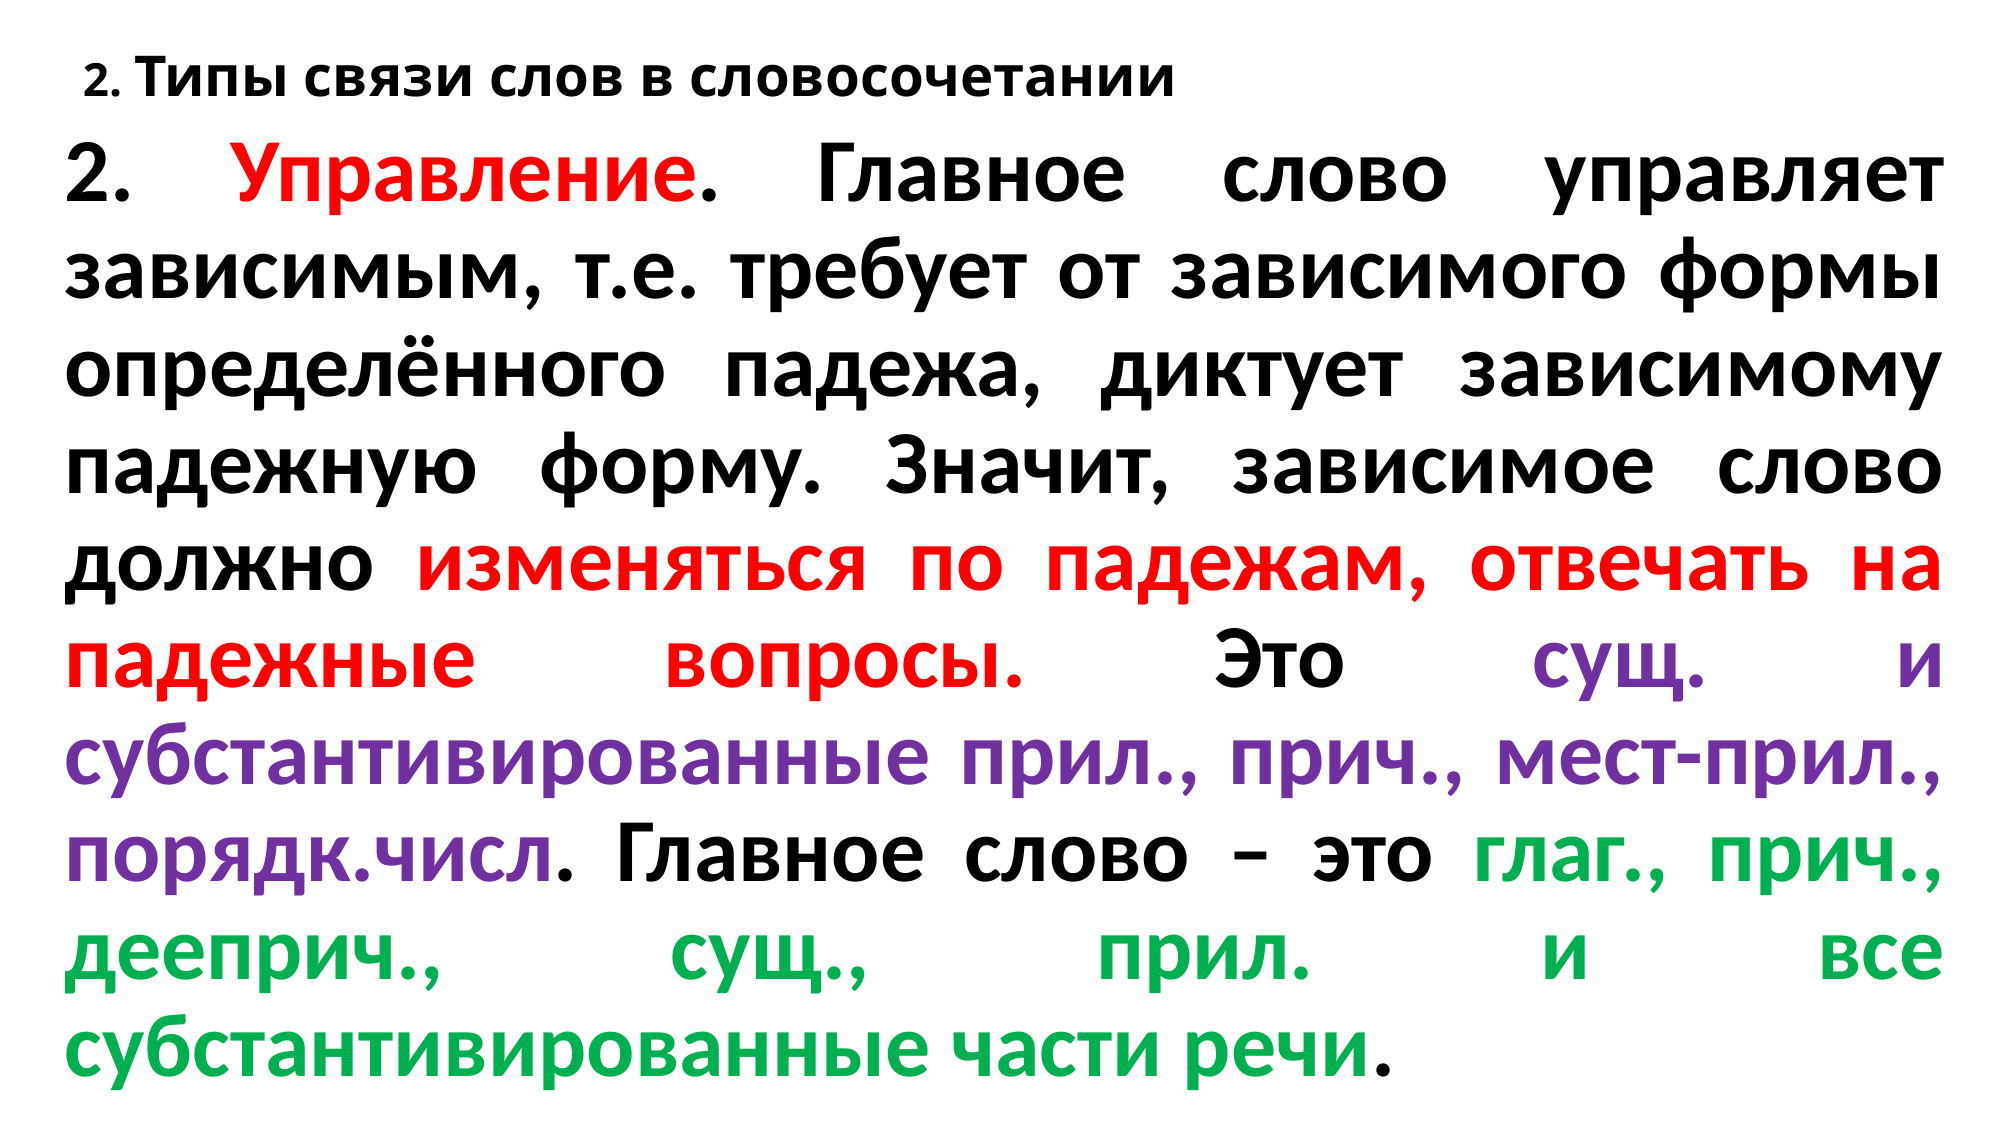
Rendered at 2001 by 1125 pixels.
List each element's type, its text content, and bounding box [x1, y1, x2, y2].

list 2. Управление. Главное слово управляет зависимым, т.е. требует от зависимого формы определённого падежа, диктует зависимому падежную форму. Значит, зависимое слово должно изменяться по падежам, отвечать на падежные вопросы. Это сущ. и субстантивированные прил., прич., мест-прил., порядк.числ. Главное слово – это глаг., прич., дееприч., сущ., прил. и все субстантивированные части речи. [49, 116, 1961, 1125]
title 2. Типы связи слов в словосочетании [67, 40, 1920, 116]
